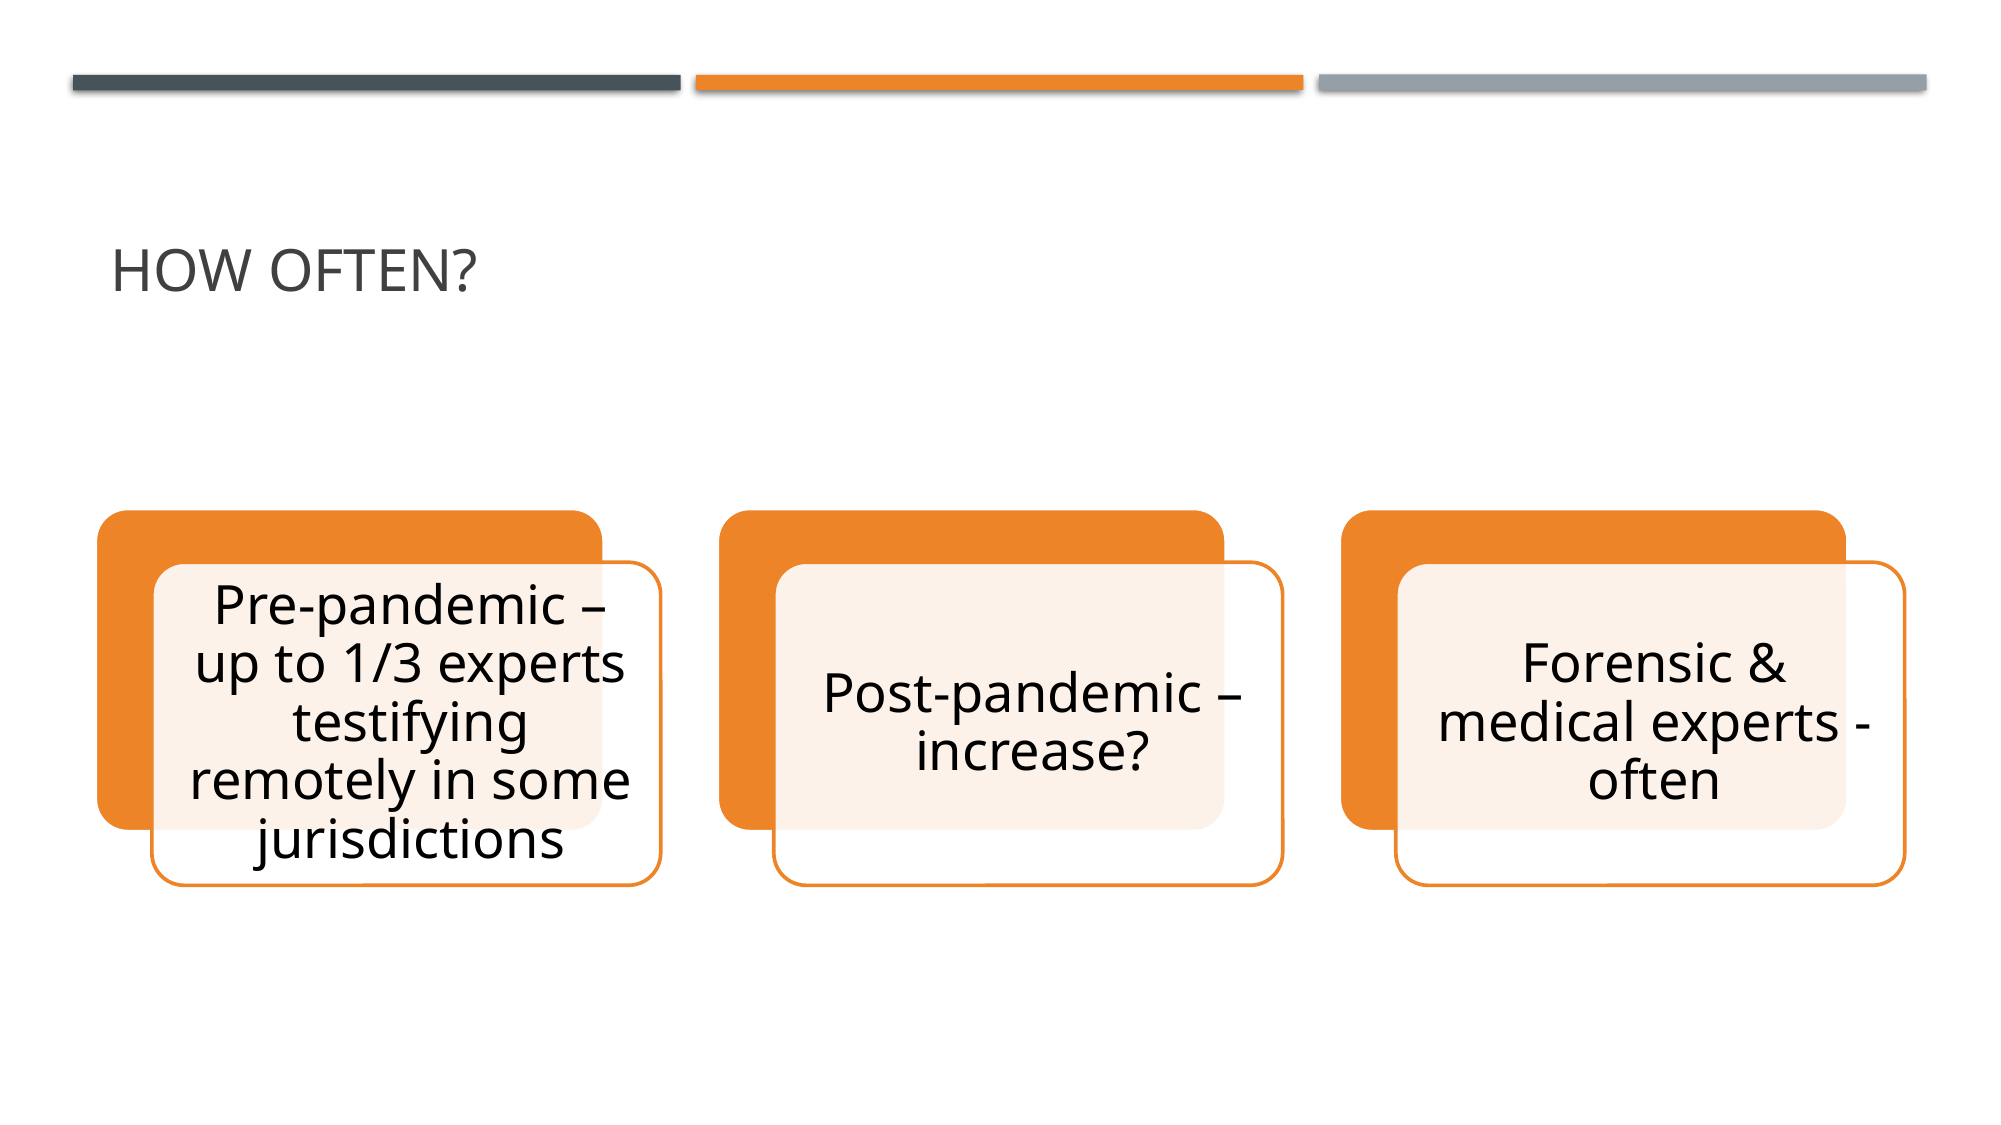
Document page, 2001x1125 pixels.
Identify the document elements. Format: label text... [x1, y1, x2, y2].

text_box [94, 383, 1906, 1011]
title How often? [95, 115, 1905, 311]
